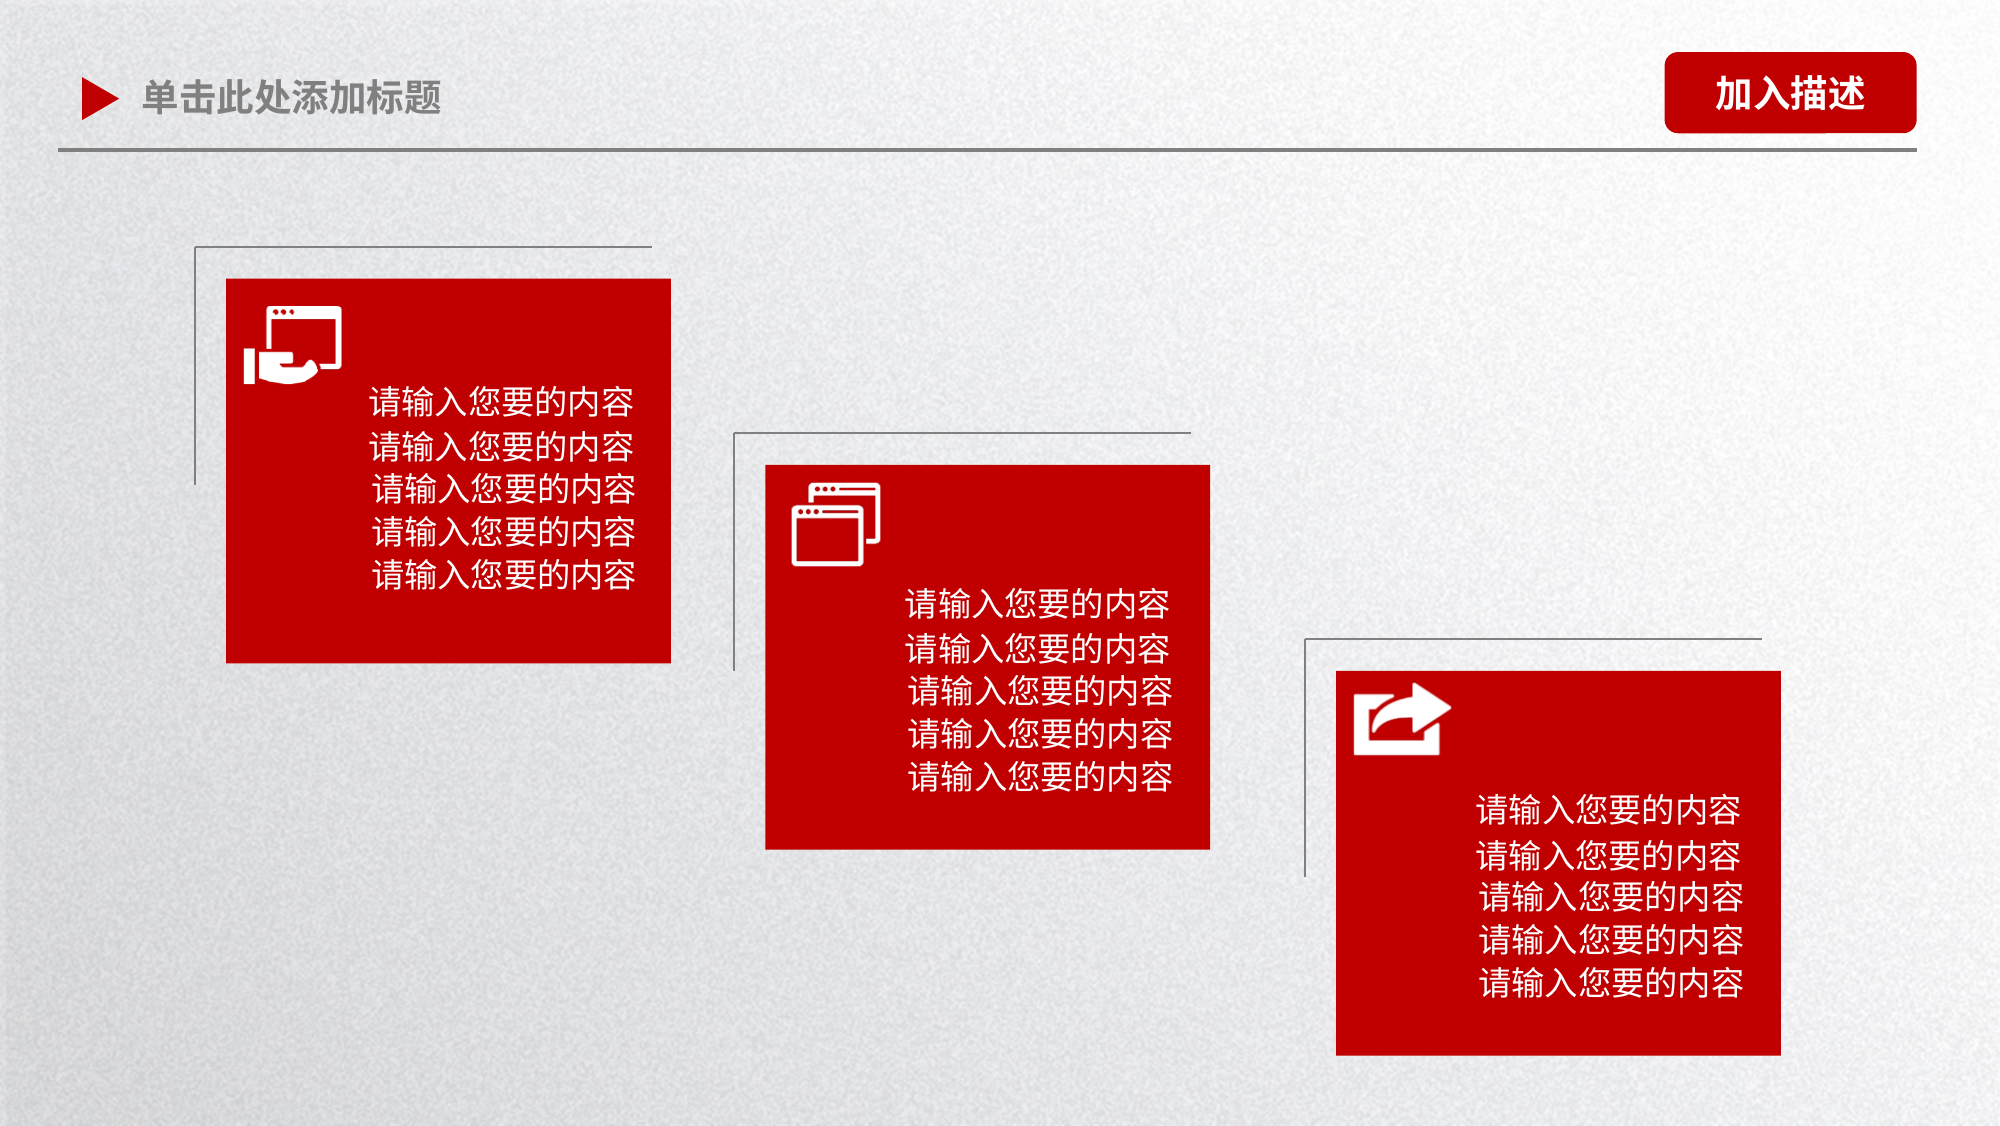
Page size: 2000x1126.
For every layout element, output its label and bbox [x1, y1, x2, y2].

text_box [58, 51, 1917, 150]
text_box [195, 246, 1877, 1056]
picture [0, 0, 2000, 1126]
